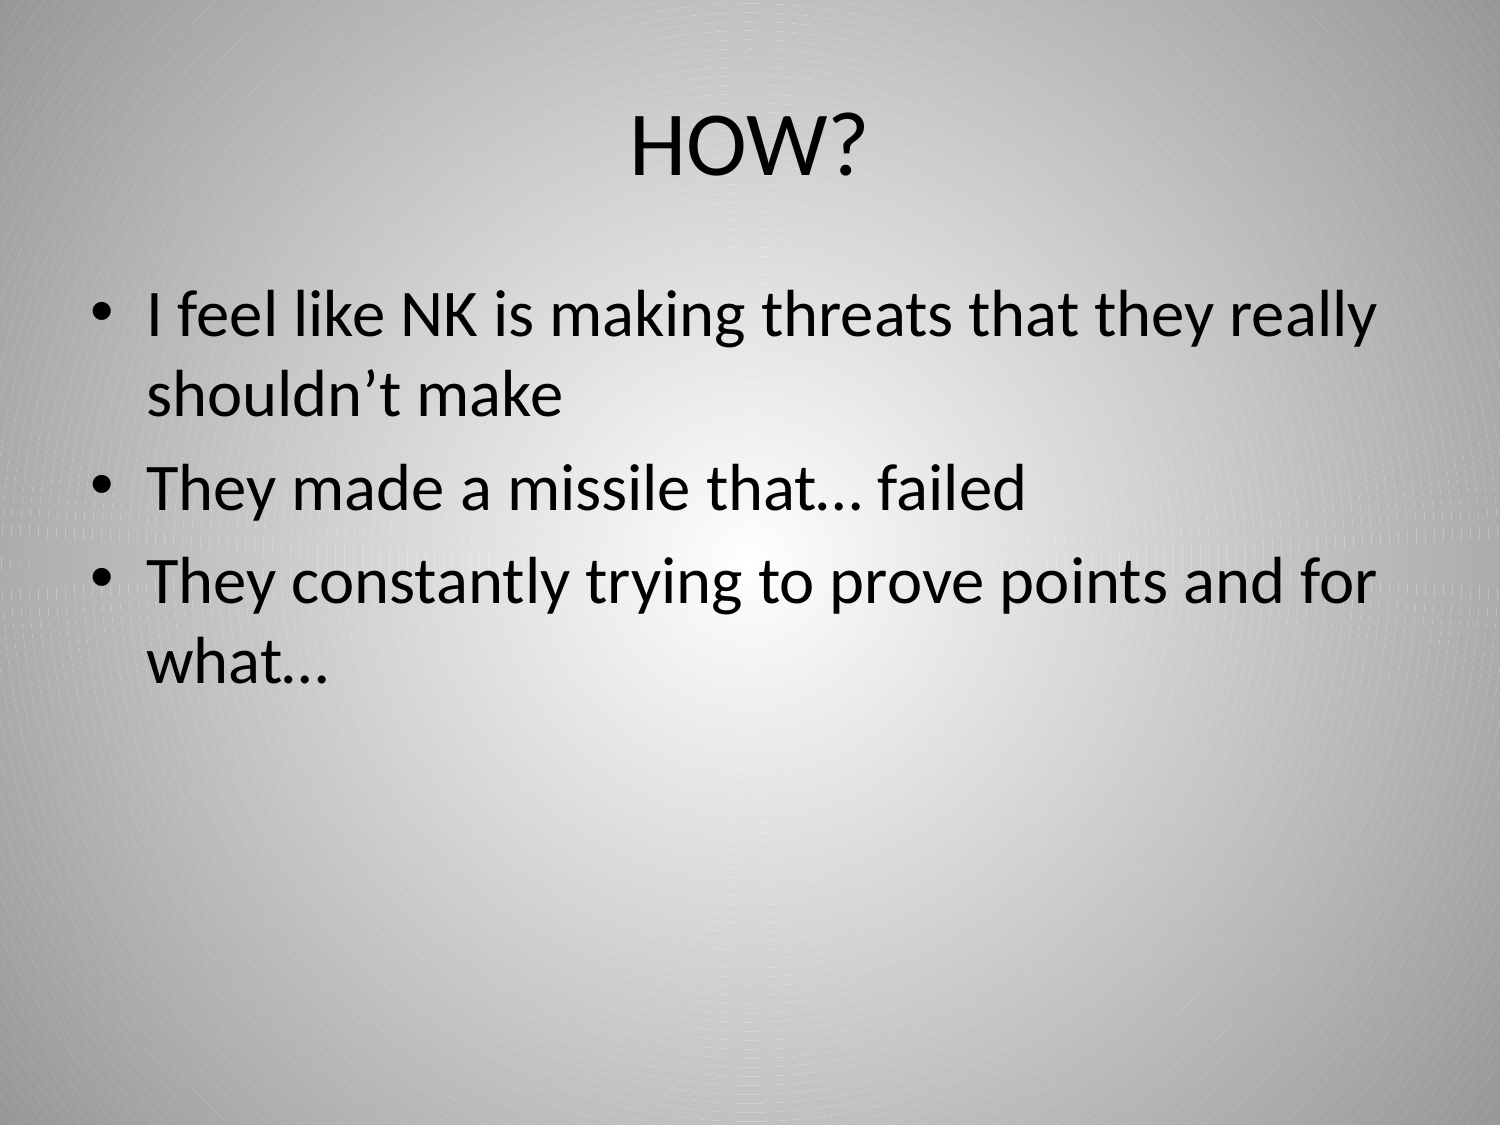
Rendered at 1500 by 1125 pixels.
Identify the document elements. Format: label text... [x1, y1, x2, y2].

list I feel like NK is making threats that they really shouldn’t make They made a missile that… failed They constantly trying to prove points and for what… [75, 262, 1425, 1005]
title HOW? [75, 45, 1425, 233]
